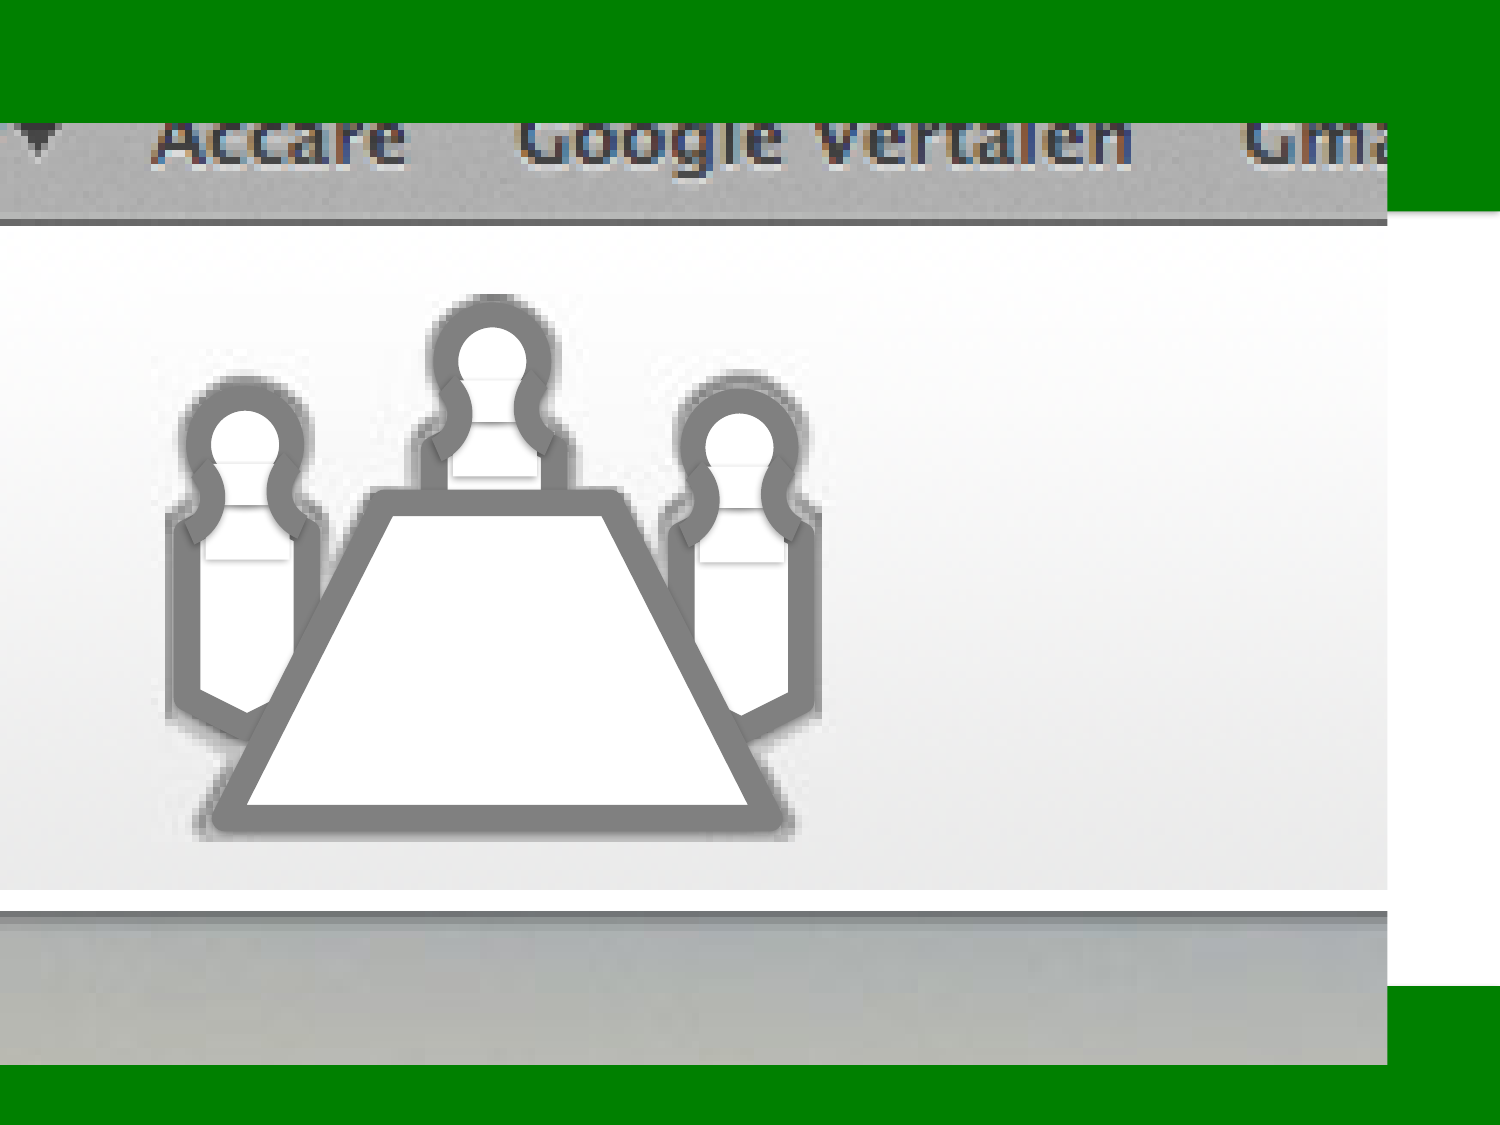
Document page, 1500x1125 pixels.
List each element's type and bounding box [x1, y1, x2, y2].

text_box [368, 314, 618, 645]
picture [0, 123, 1388, 1066]
text_box [121, 397, 371, 728]
text_box [616, 400, 865, 731]
